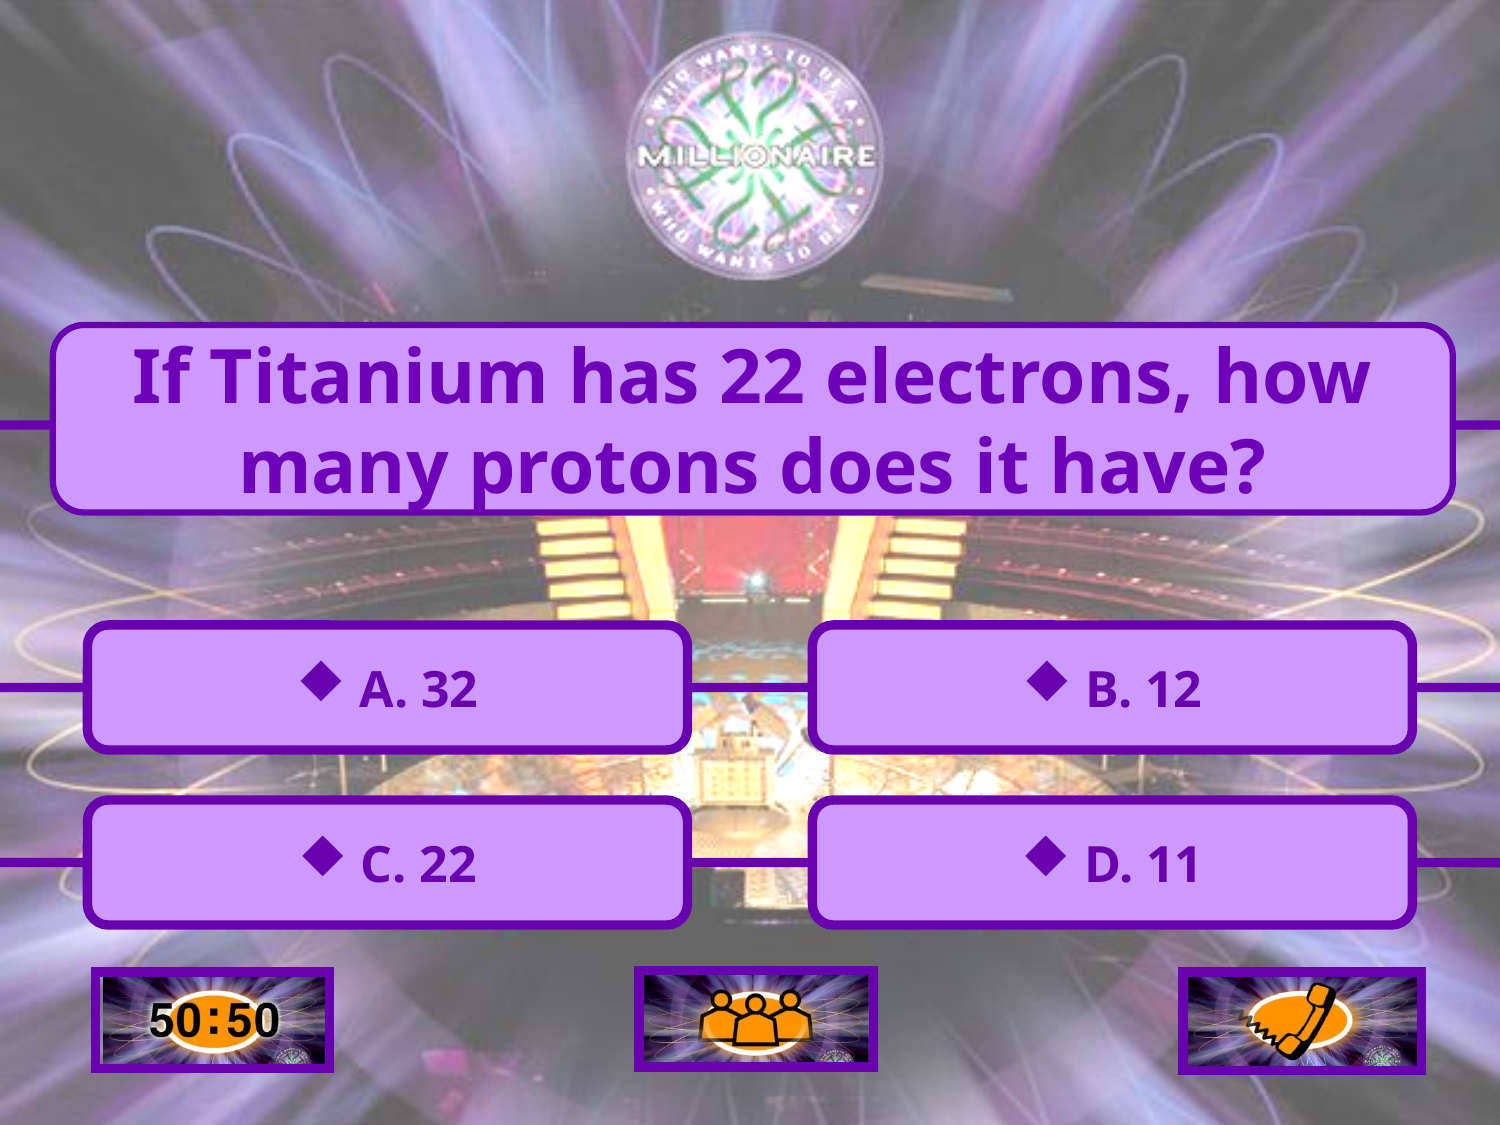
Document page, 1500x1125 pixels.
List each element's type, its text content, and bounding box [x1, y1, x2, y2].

text_box A. 32 [87, 624, 688, 751]
picture [643, 974, 869, 1063]
picture [99, 976, 326, 1065]
picture [1187, 976, 1418, 1066]
text_box B. 12 [812, 624, 1413, 751]
text_box C. 22 [87, 799, 688, 926]
text_box D. 11 [812, 799, 1413, 926]
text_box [0, 324, 1500, 513]
